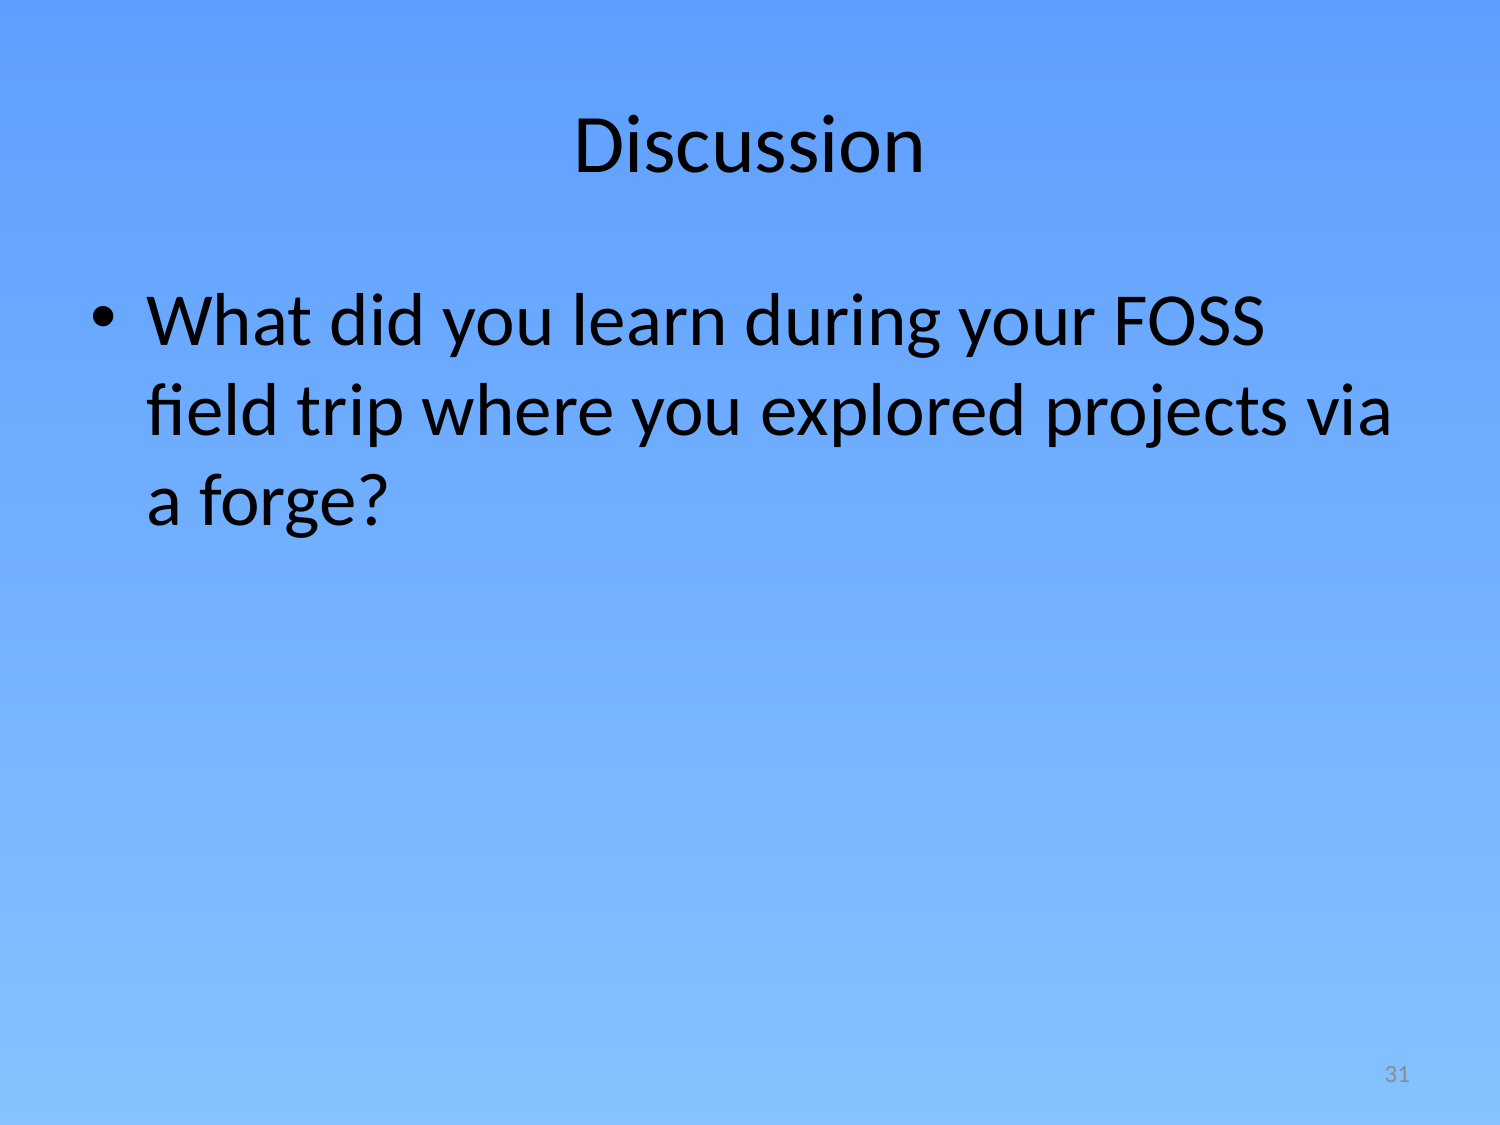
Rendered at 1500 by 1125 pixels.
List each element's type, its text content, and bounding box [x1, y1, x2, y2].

list What did you learn during your FOSS field trip where you explored projects via a forge? [74, 262, 1426, 1006]
slide_number 31 [1074, 1042, 1425, 1103]
title Discussion [74, 44, 1426, 233]
